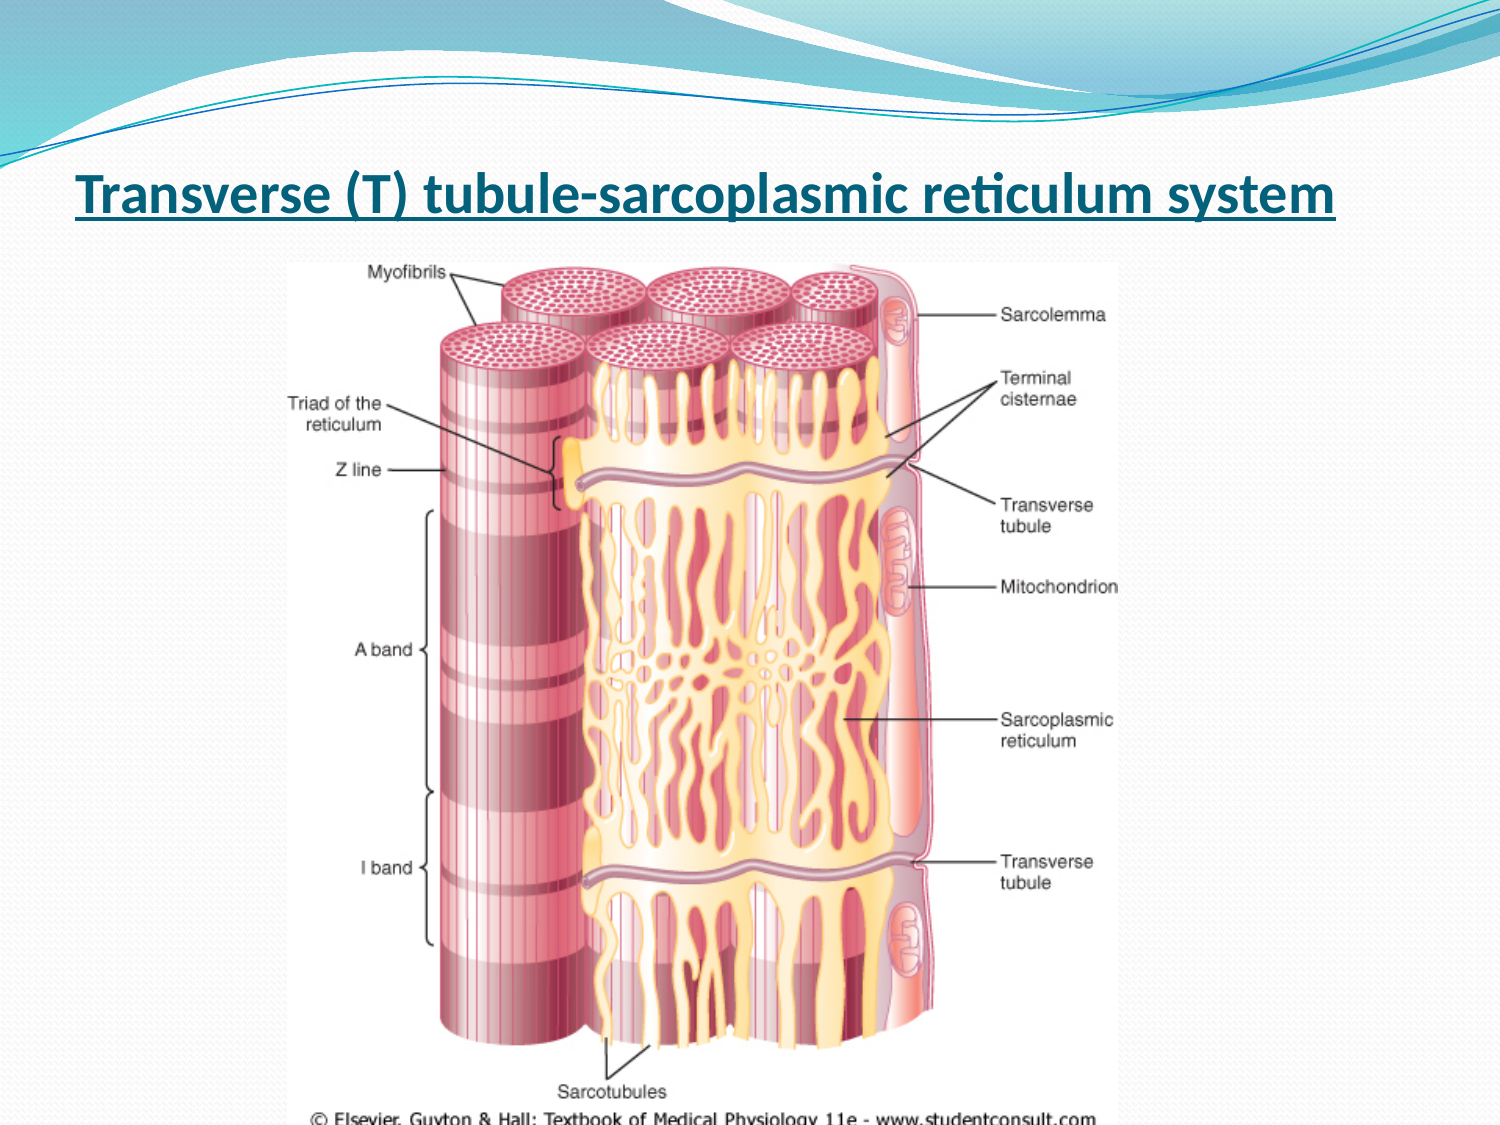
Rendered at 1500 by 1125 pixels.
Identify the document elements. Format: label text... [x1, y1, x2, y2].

title Transverse (T) tubule-sarcoplasmic reticulum system [75, 37, 1438, 225]
picture [287, 262, 1118, 1125]
